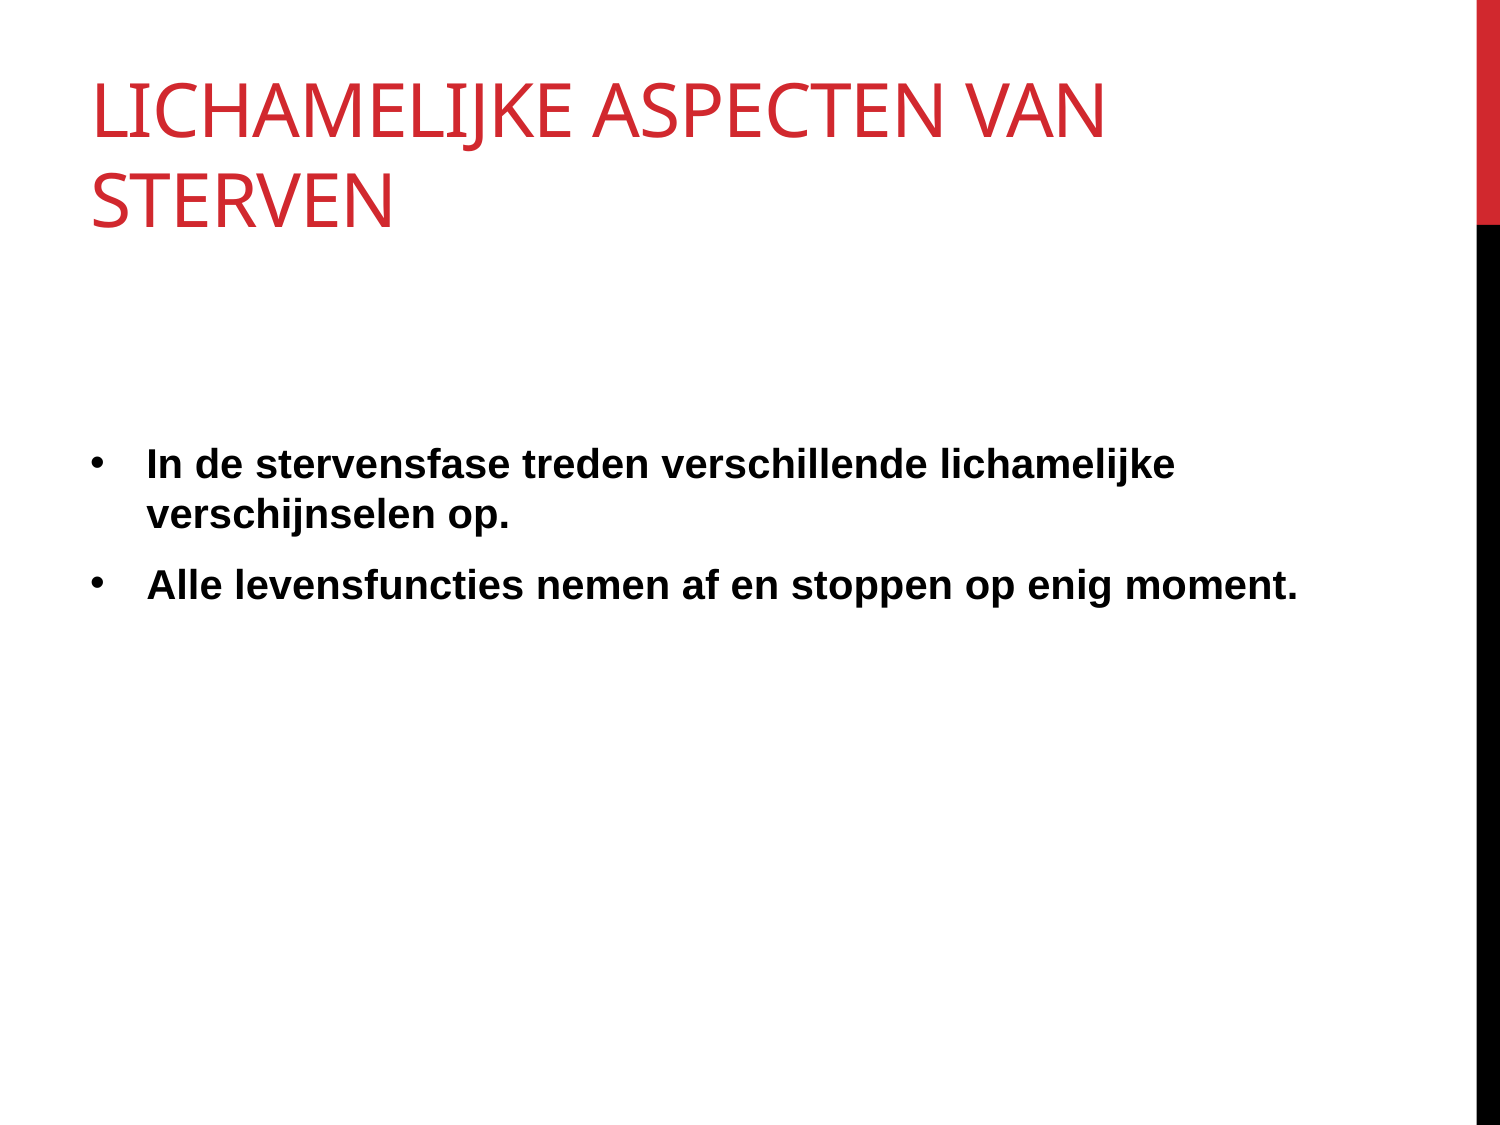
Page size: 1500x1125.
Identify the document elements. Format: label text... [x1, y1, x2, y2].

title Lichamelijke aspecten van sterven [75, 25, 1388, 250]
list In de stervensfase treden verschillende lichamelijke verschijnselen op. Alle levensfuncties nemen af en stoppen op enig moment. [75, 287, 1325, 1005]
